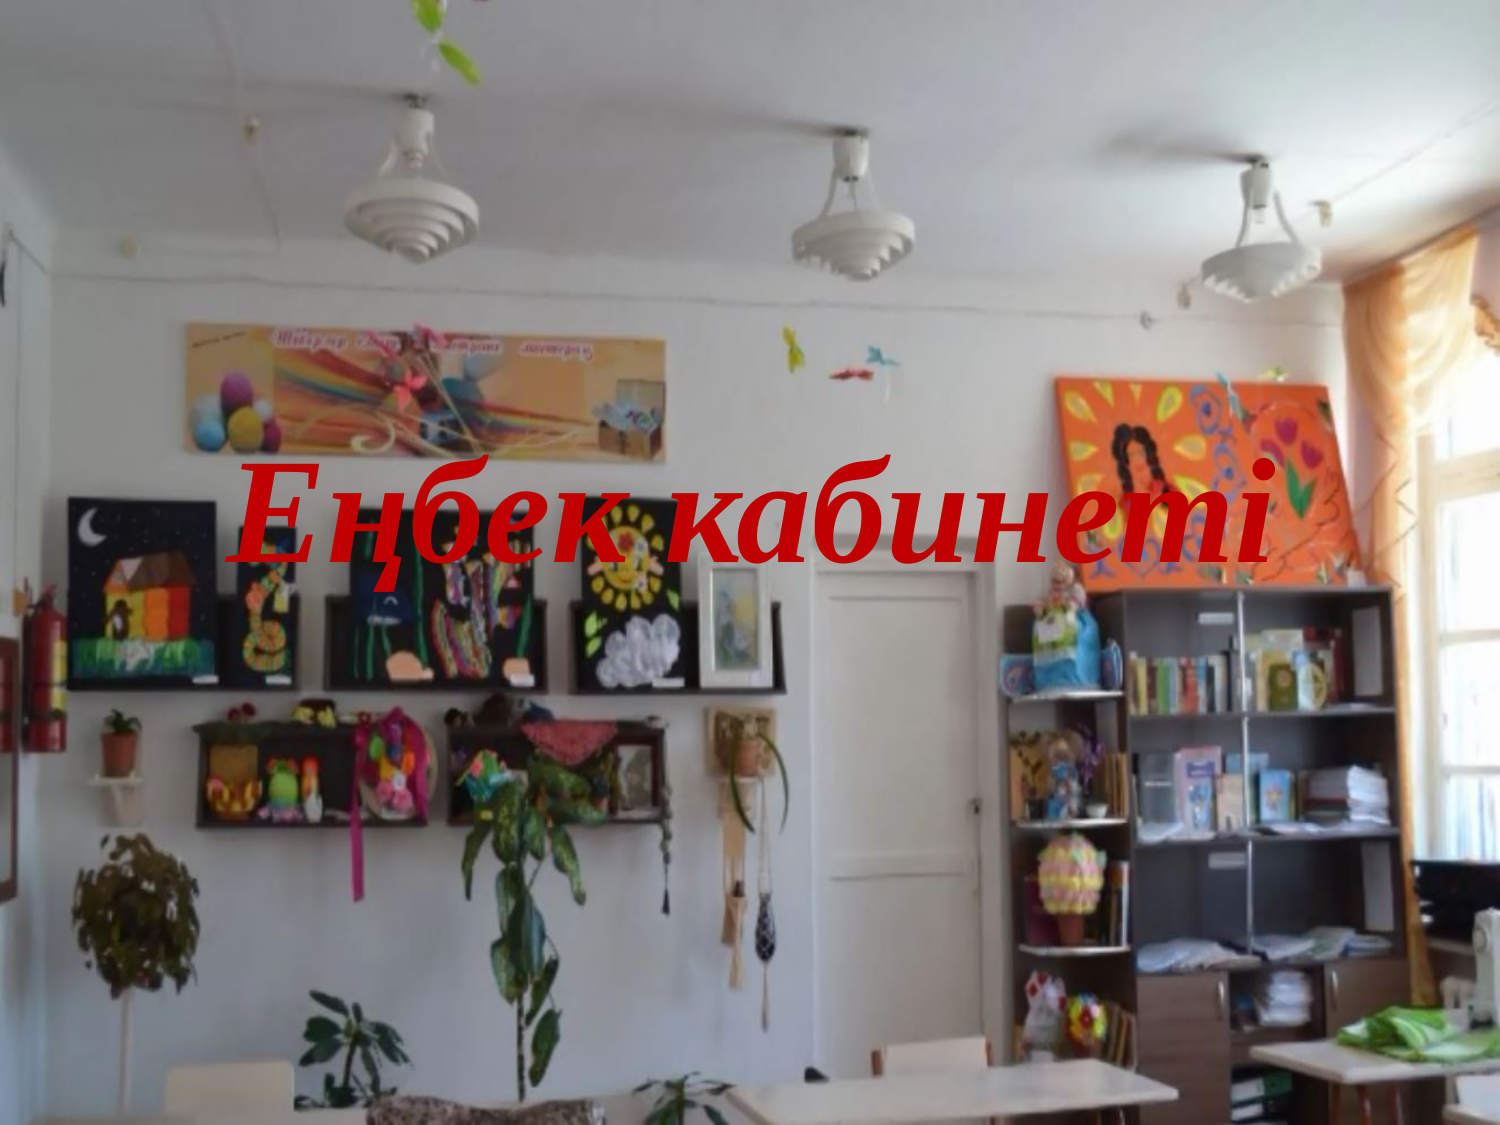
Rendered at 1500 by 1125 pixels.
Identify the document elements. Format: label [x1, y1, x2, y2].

list [0, 0, 1500, 1125]
